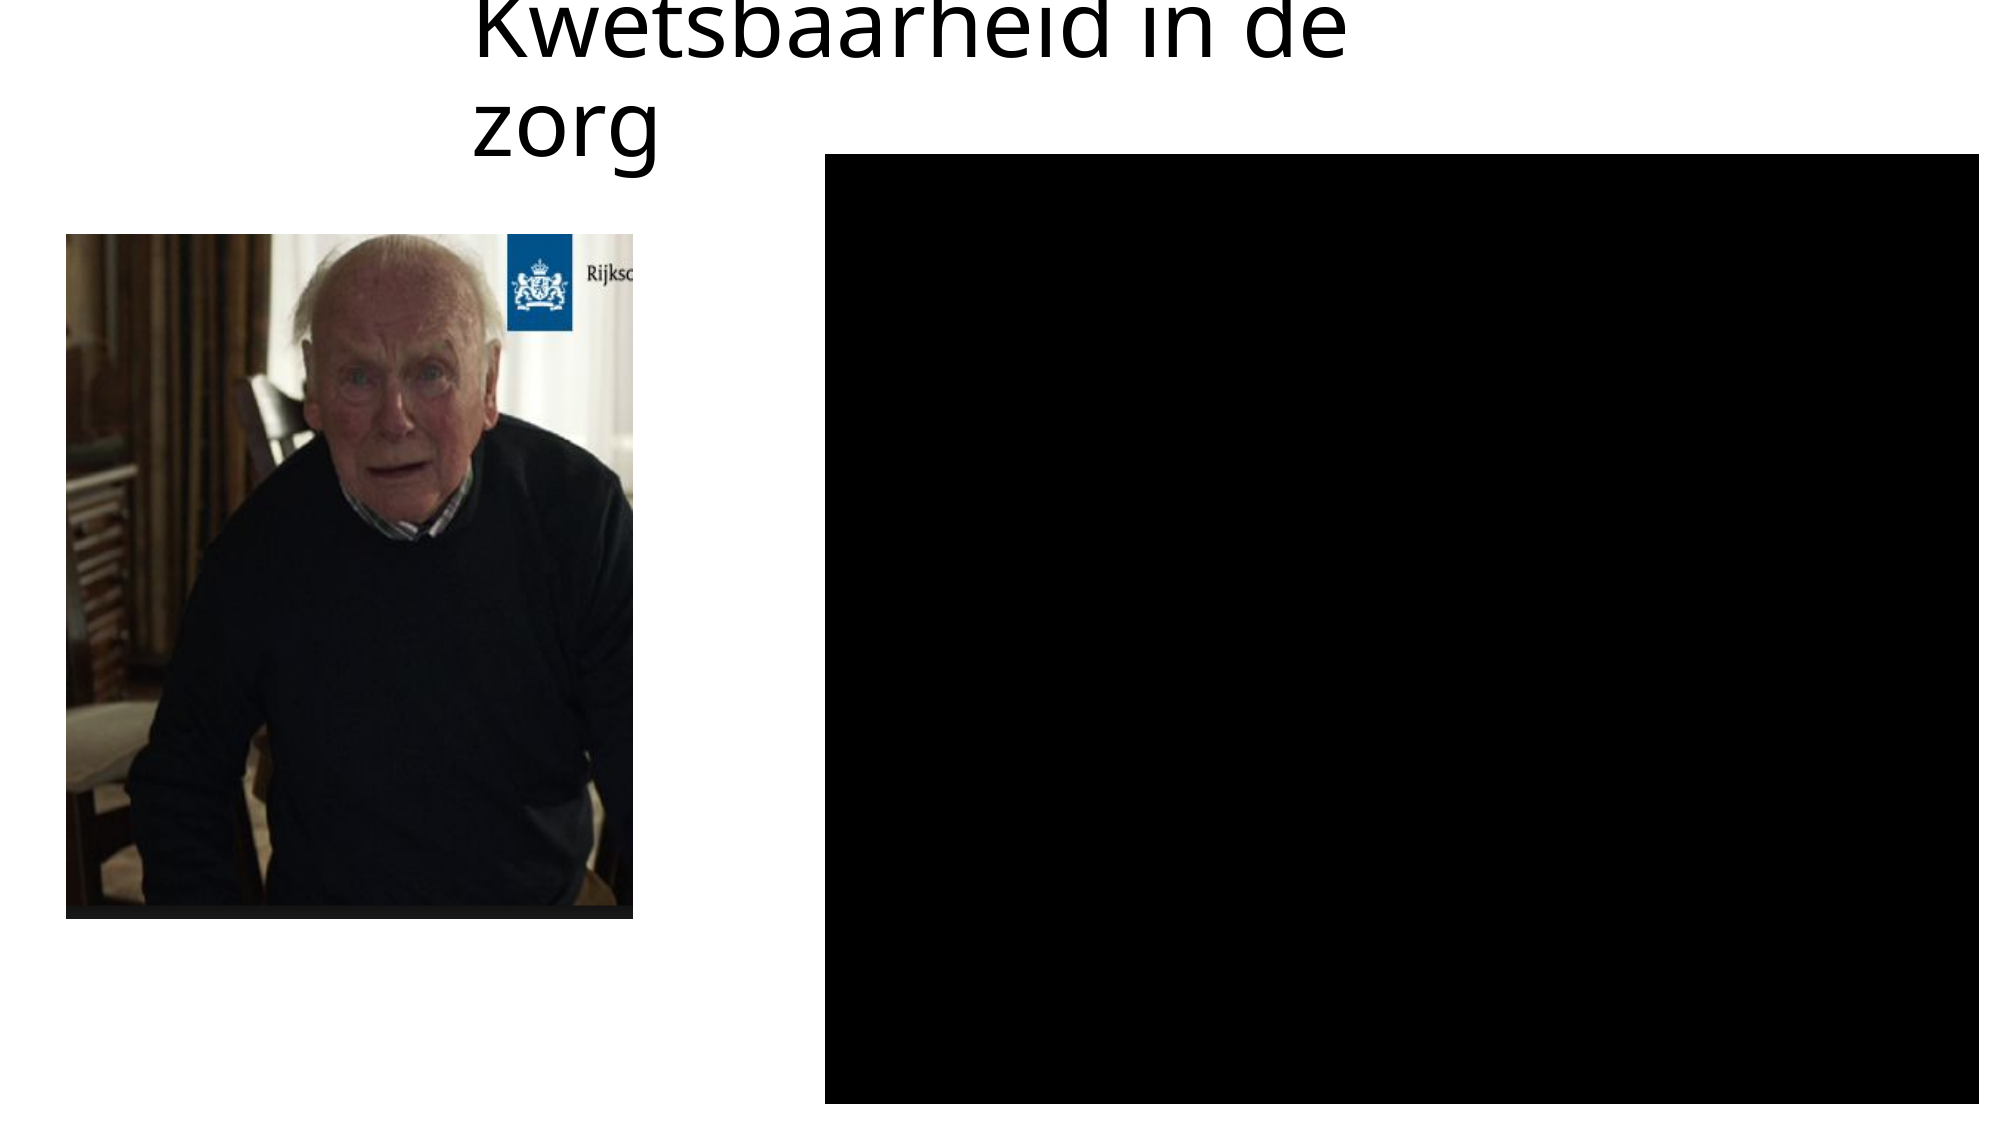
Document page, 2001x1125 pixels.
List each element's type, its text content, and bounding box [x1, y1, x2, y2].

picture [66, 234, 633, 919]
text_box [824, 153, 1979, 1105]
title Kwetsbaarheid in de zorg [456, 0, 1495, 154]
